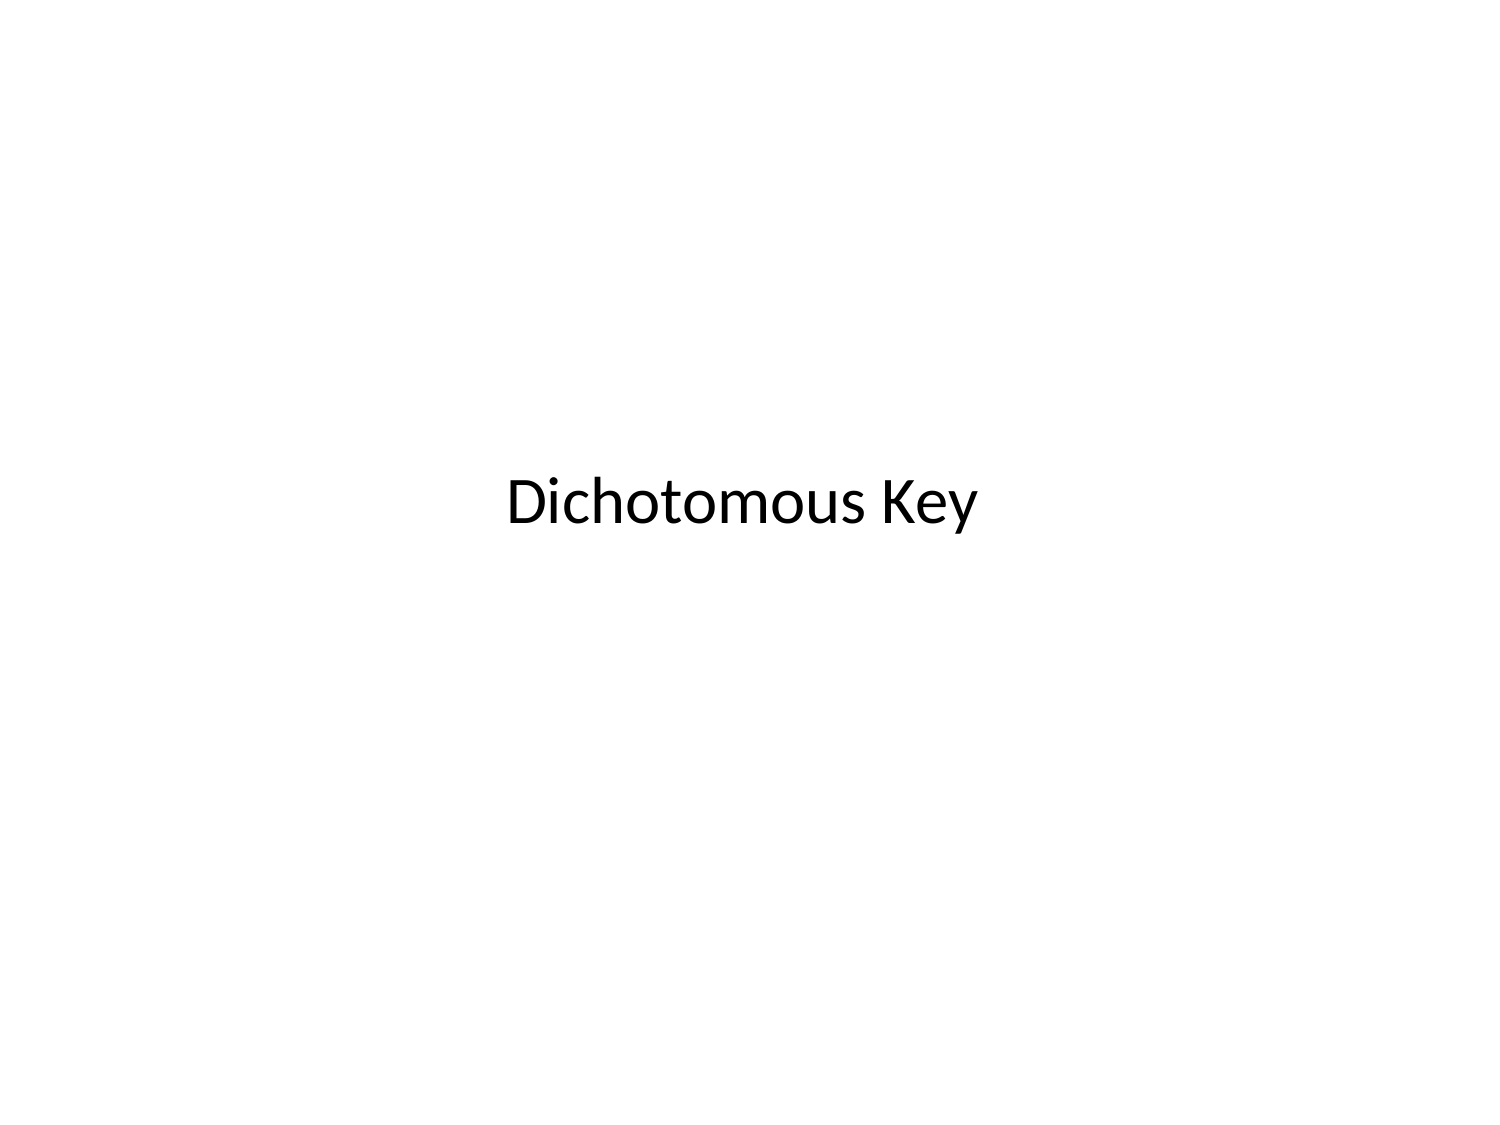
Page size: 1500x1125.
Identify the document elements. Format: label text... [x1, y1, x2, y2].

list Dichotomous Key [75, 262, 1425, 1005]
